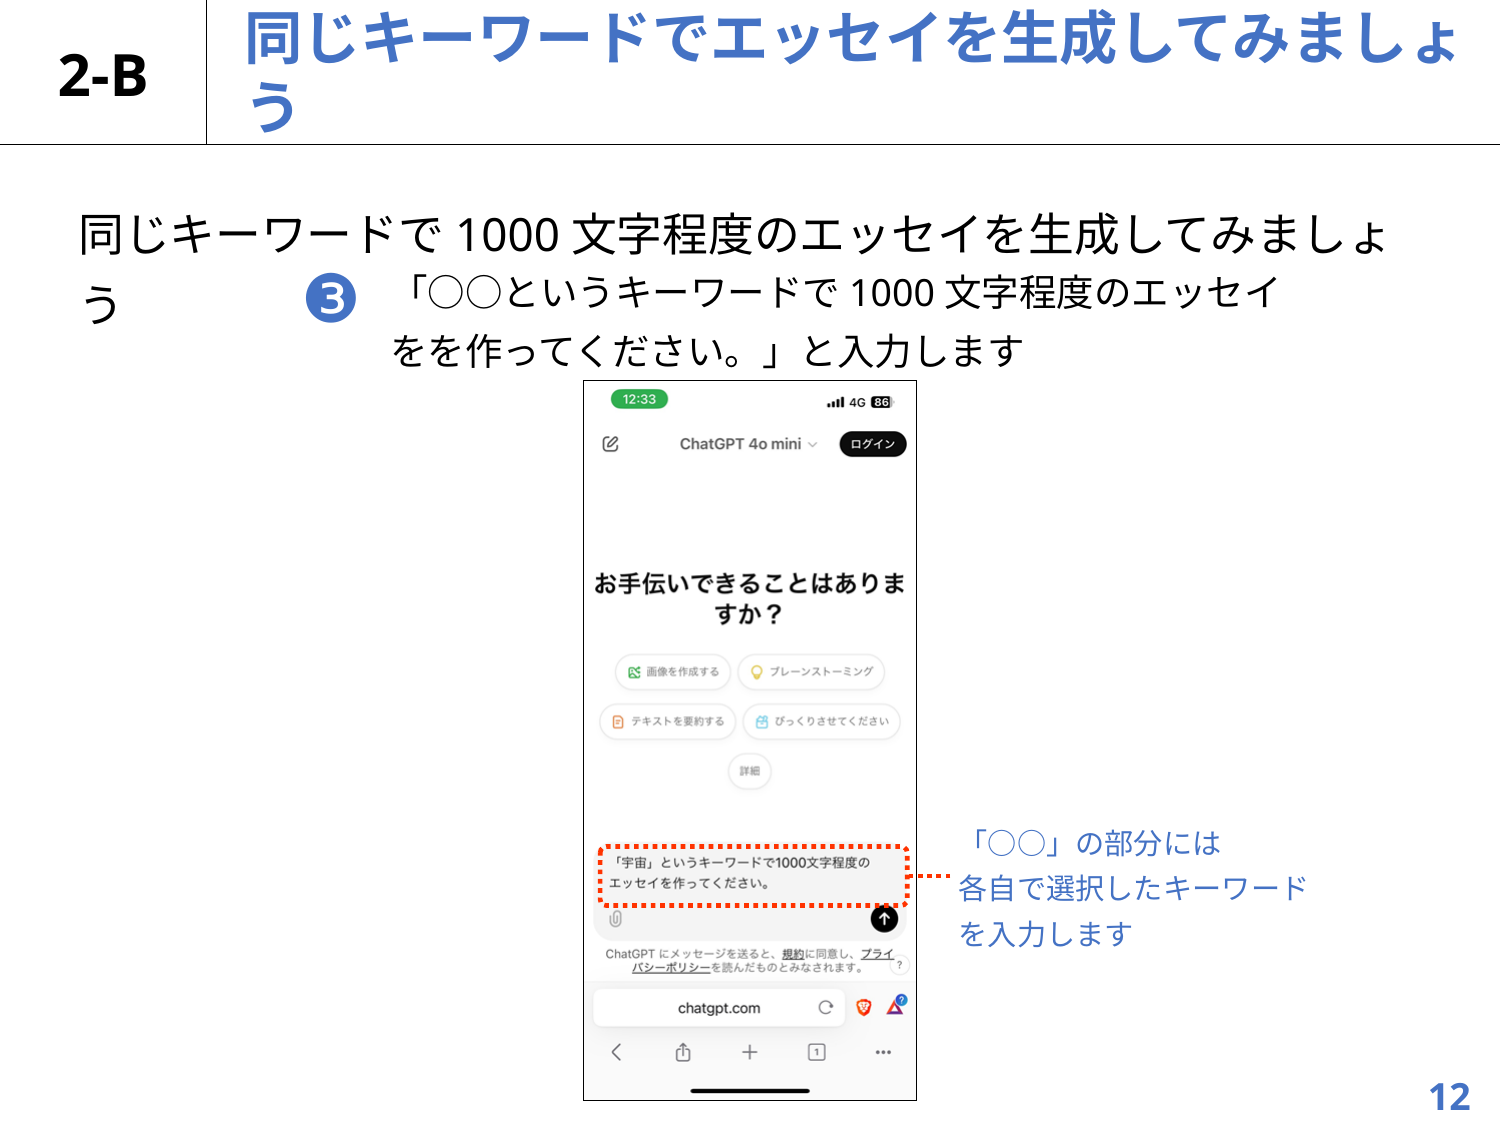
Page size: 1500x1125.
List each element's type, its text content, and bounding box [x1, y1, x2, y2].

text_box 同じキーワードで1000文字程度のエッセイを生成してみましょう [63, 181, 1437, 254]
text_box 同じキーワードでエッセイを生成してみましょう [230, 0, 1500, 158]
text_box 「○○というキーワードで1000文字程度のエッセイをを作ってください。」と入力します [375, 248, 1321, 381]
picture [583, 380, 917, 1101]
text_box 「○○」の部分には 各自で選択したキーワードを入力します [950, 799, 1321, 967]
title 2-B [0, 0, 207, 147]
text_box ❸ [286, 248, 364, 343]
text_box 12 [1402, 1065, 1497, 1125]
